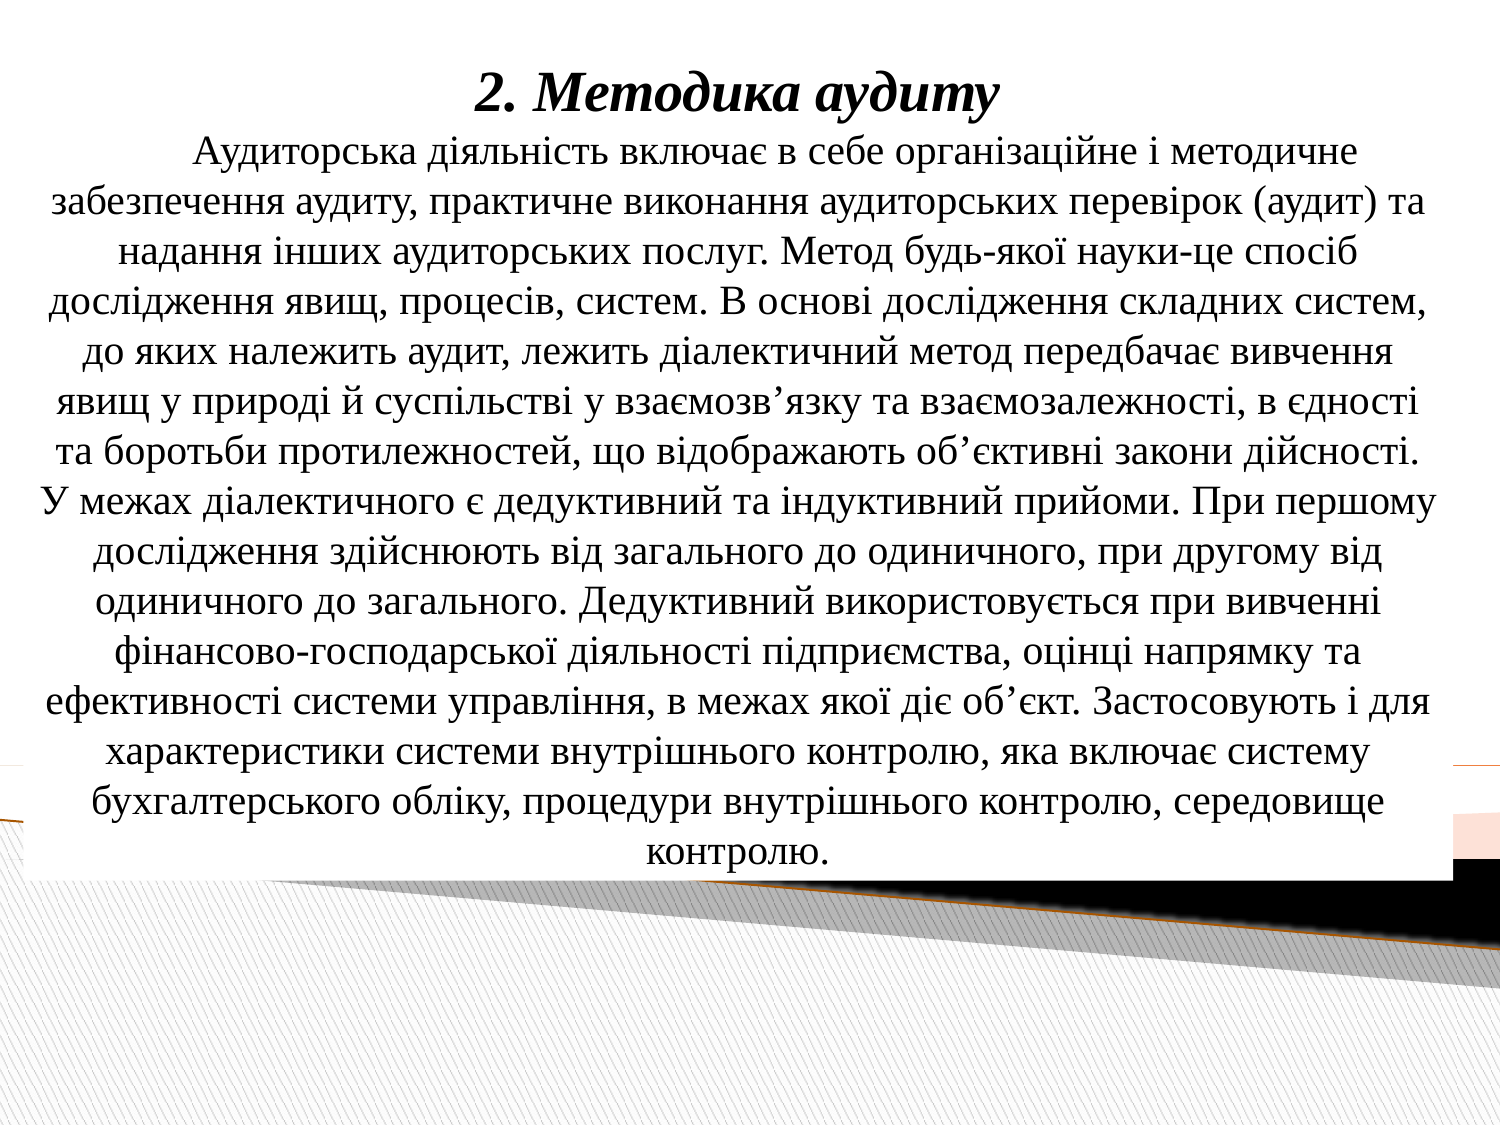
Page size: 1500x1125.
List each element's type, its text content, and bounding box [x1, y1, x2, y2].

text_box 2. Методика аудиту Аудиторська діяльність включає в себе організаційне і методичне забезпечення аудиту, практичне виконання аудиторських перевірок (аудит) та надання інших аудиторських послуг. Метод будь-якої науки-це спосіб дослідження явищ, процесів, систем. В основі дослідження складних систем, до яких належить аудит, лежить діалектичний метод передбачає вивчення явищ у природі й суспільстві у взаємозв’язку та взаємозалежності, в єдності та боротьби протилежностей, що відображають об’єктивні закони дійсності. У межах діалектичного є дедуктивний та індуктивний прийоми. При першому дослідження здійснюють від загального до одиничного, при другому від одиничного до загального. Дедуктивний використовується при вивченні фінансово-господарської діяльності підприємства, оцінці напрямку та ефективності системи управління, в межах якої діє об’єкт. Застосовують і для характеристики системи внутрішнього контролю, яка включає систему бухгалтерського обліку, процедури внутрішнього контролю, середовище контролю. [23, 45, 1454, 881]
